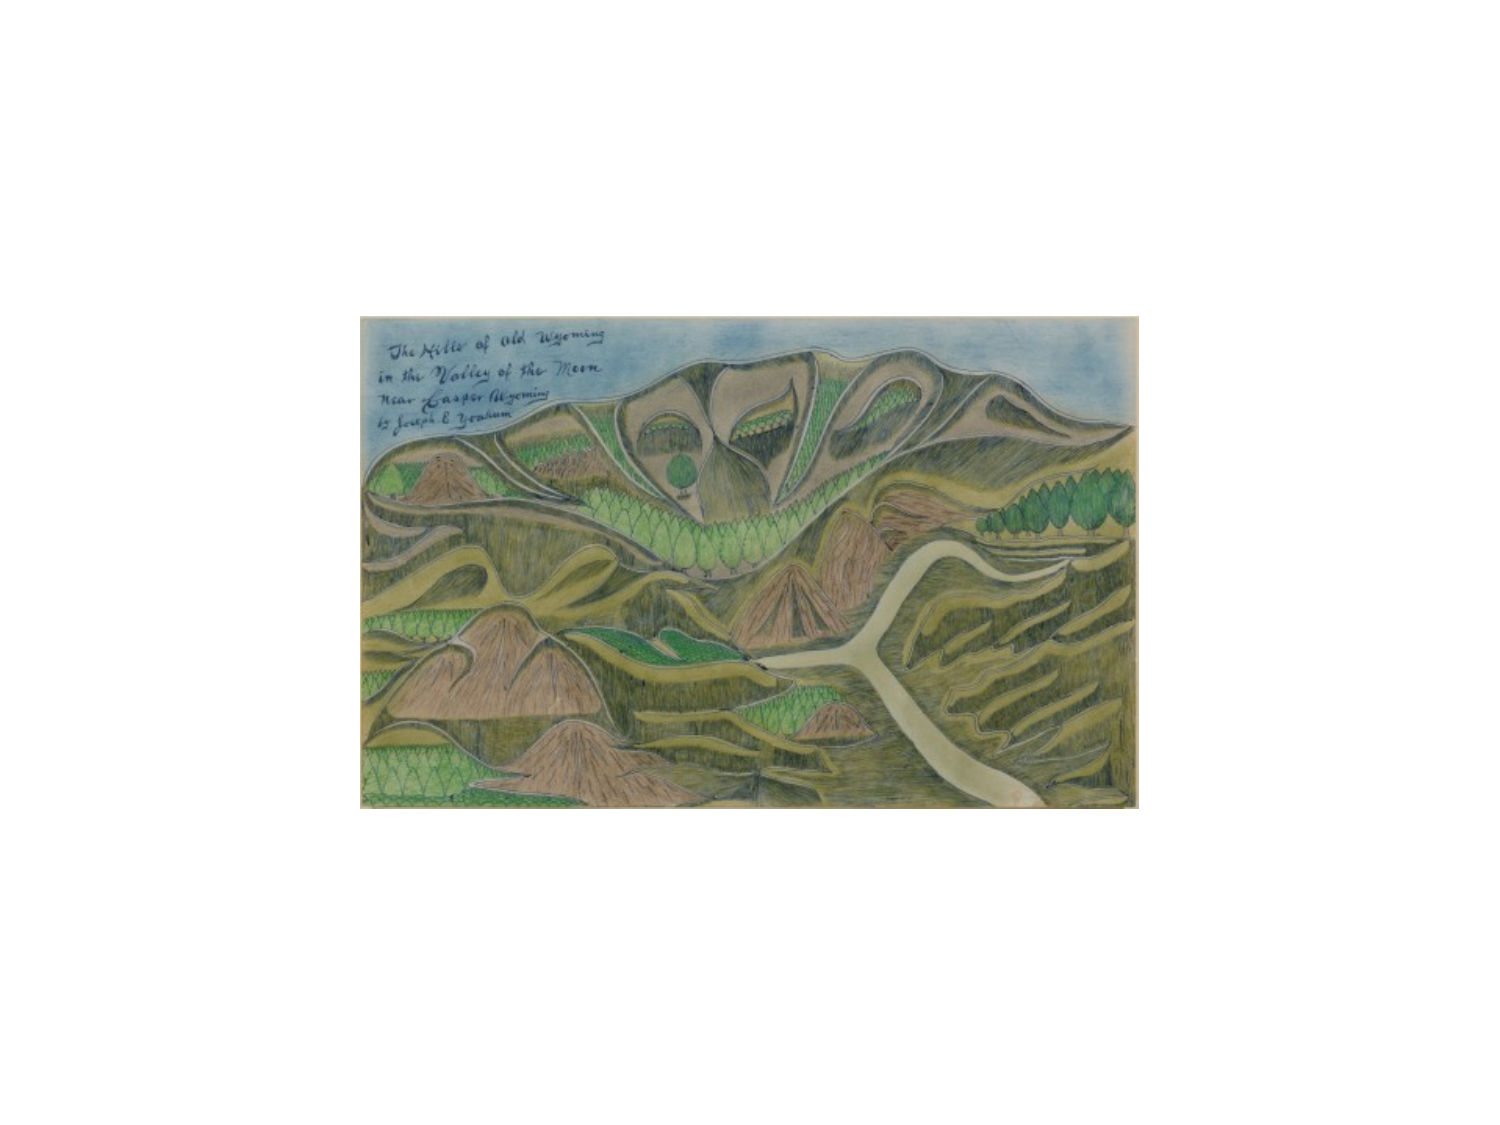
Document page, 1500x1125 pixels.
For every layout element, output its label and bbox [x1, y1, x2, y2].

picture [360, 316, 1140, 809]
